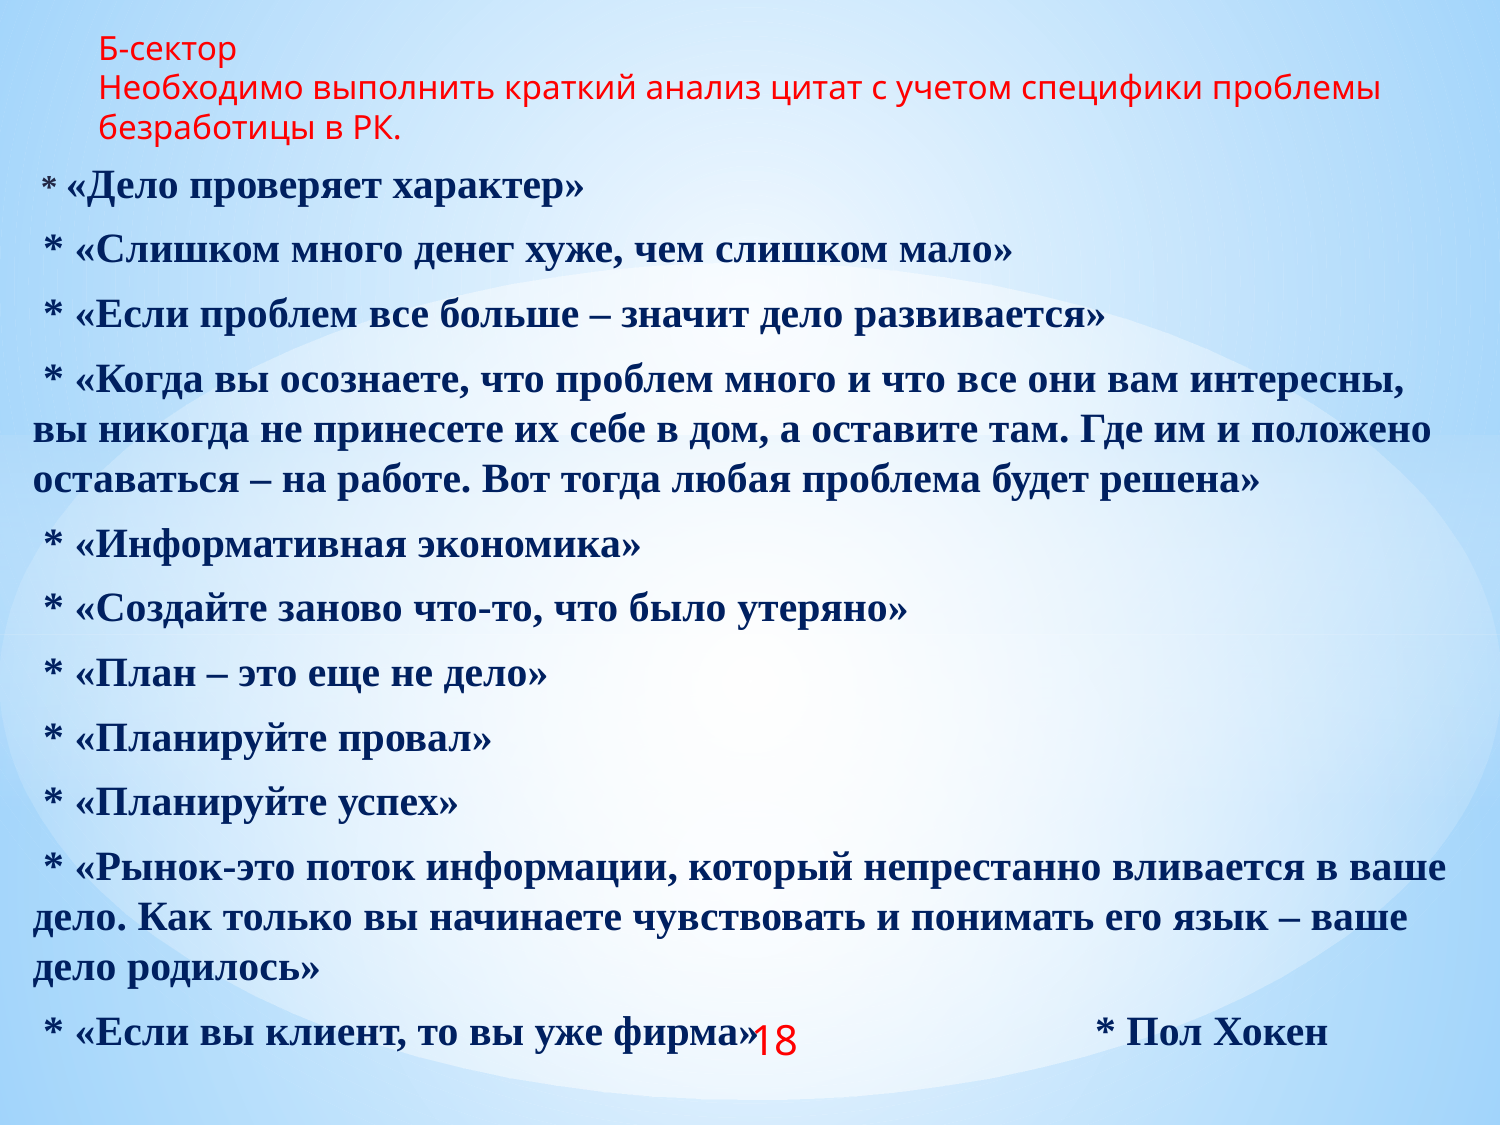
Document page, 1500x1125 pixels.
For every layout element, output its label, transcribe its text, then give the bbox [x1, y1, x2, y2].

slide_number 18 [624, 1012, 925, 1073]
title Б-сектор Необходимо выполнить краткий анализ цитат с учетом специфики проблемы безработицы в РК. [53, 19, 1424, 149]
subtitle * «Дело проверяет характер» * «Слишком много денег хуже, чем слишком мало» * «Если проблем все больше – значит дело развивается» * «Когда вы осознаете, что проблем много и что все они вам интересны, вы никогда не принесете их себе в дом, а оставите там. Где им и положено оставаться – на работе. Вот тогда любая проблема будет решена» * «Информативная экономика» * «Создайте заново что-то, что было утеряно» * «План – это еще не дело» * «Планируйте провал» * «Планируйте успех» * «Рынок-это поток информации, который непрестанно вливается в ваше дело. Как только вы начинаете чувствовать и понимать его язык – ваше дело родилось» * «Если вы клиент, то вы уже фирма» * Пол Хокен [17, 149, 1471, 1106]
footer [75, 1012, 624, 1073]
